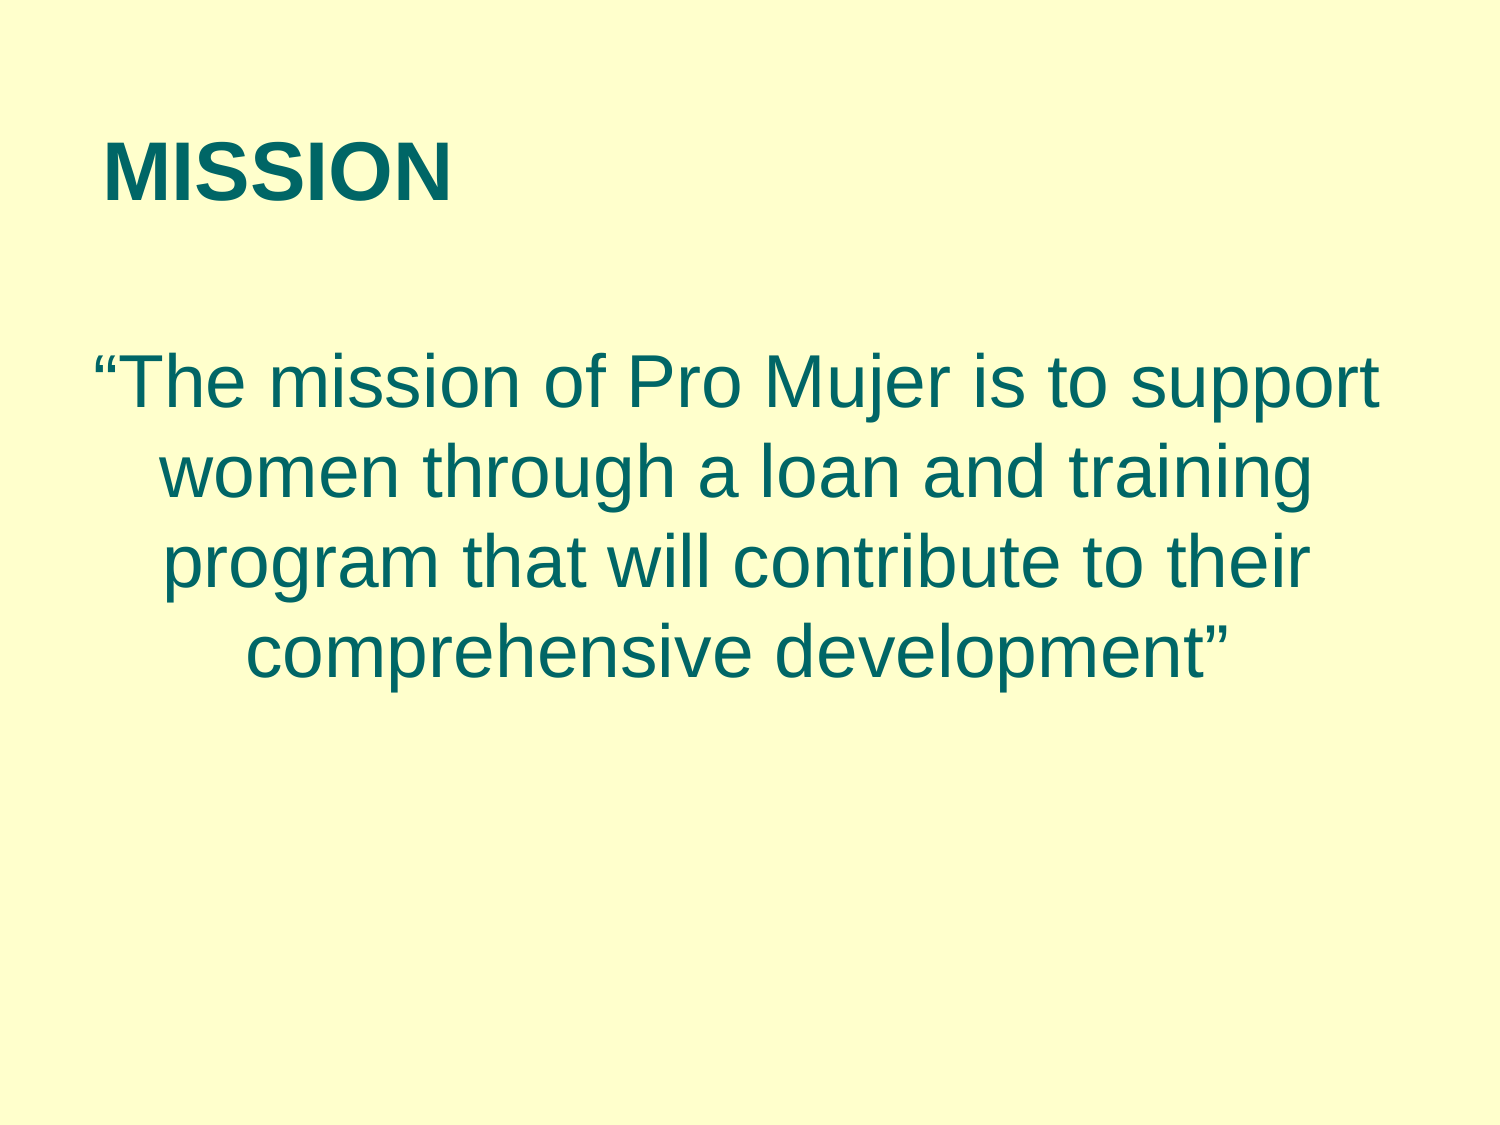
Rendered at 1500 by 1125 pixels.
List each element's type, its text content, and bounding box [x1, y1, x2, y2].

text_box “The mission of Pro Mujer is to support women through a loan and training program that will contribute to their comprehensive development” [50, 324, 1425, 700]
text_box MISSION [87, 109, 613, 225]
